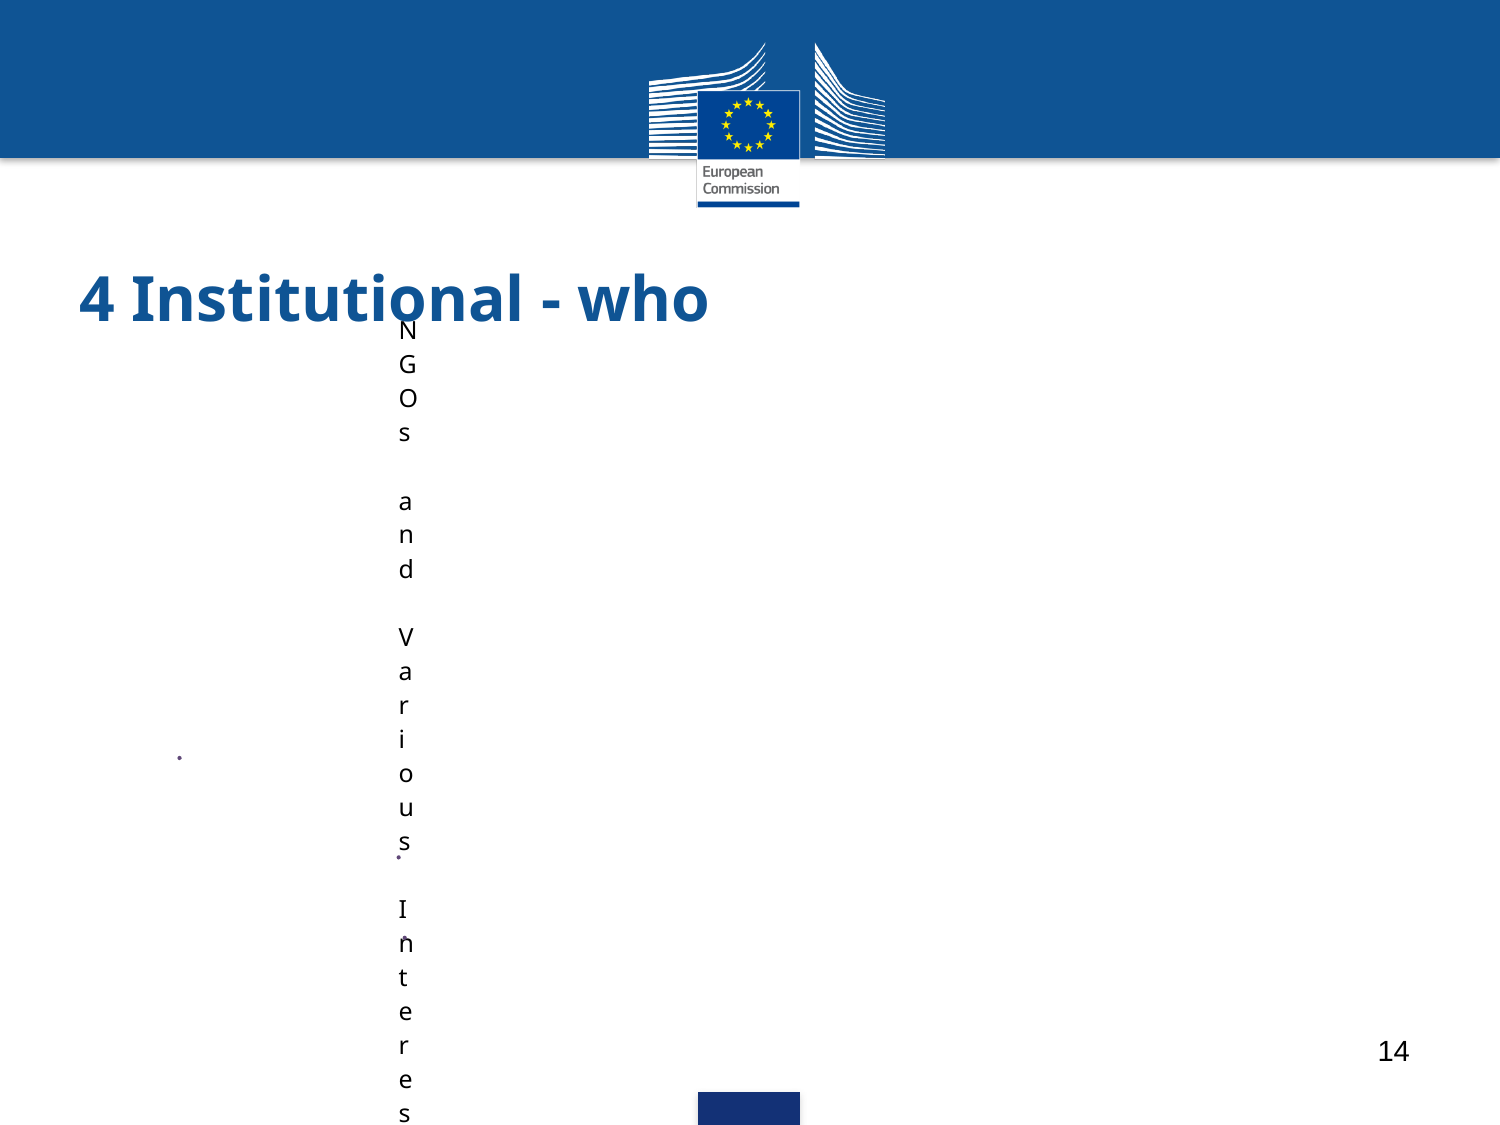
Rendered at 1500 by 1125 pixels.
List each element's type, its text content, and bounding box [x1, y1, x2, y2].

title 4 Institutional - who [64, 219, 1415, 374]
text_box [179, 408, 1500, 988]
picture [649, 42, 885, 208]
slide_number 14 [1074, 1024, 1426, 1103]
